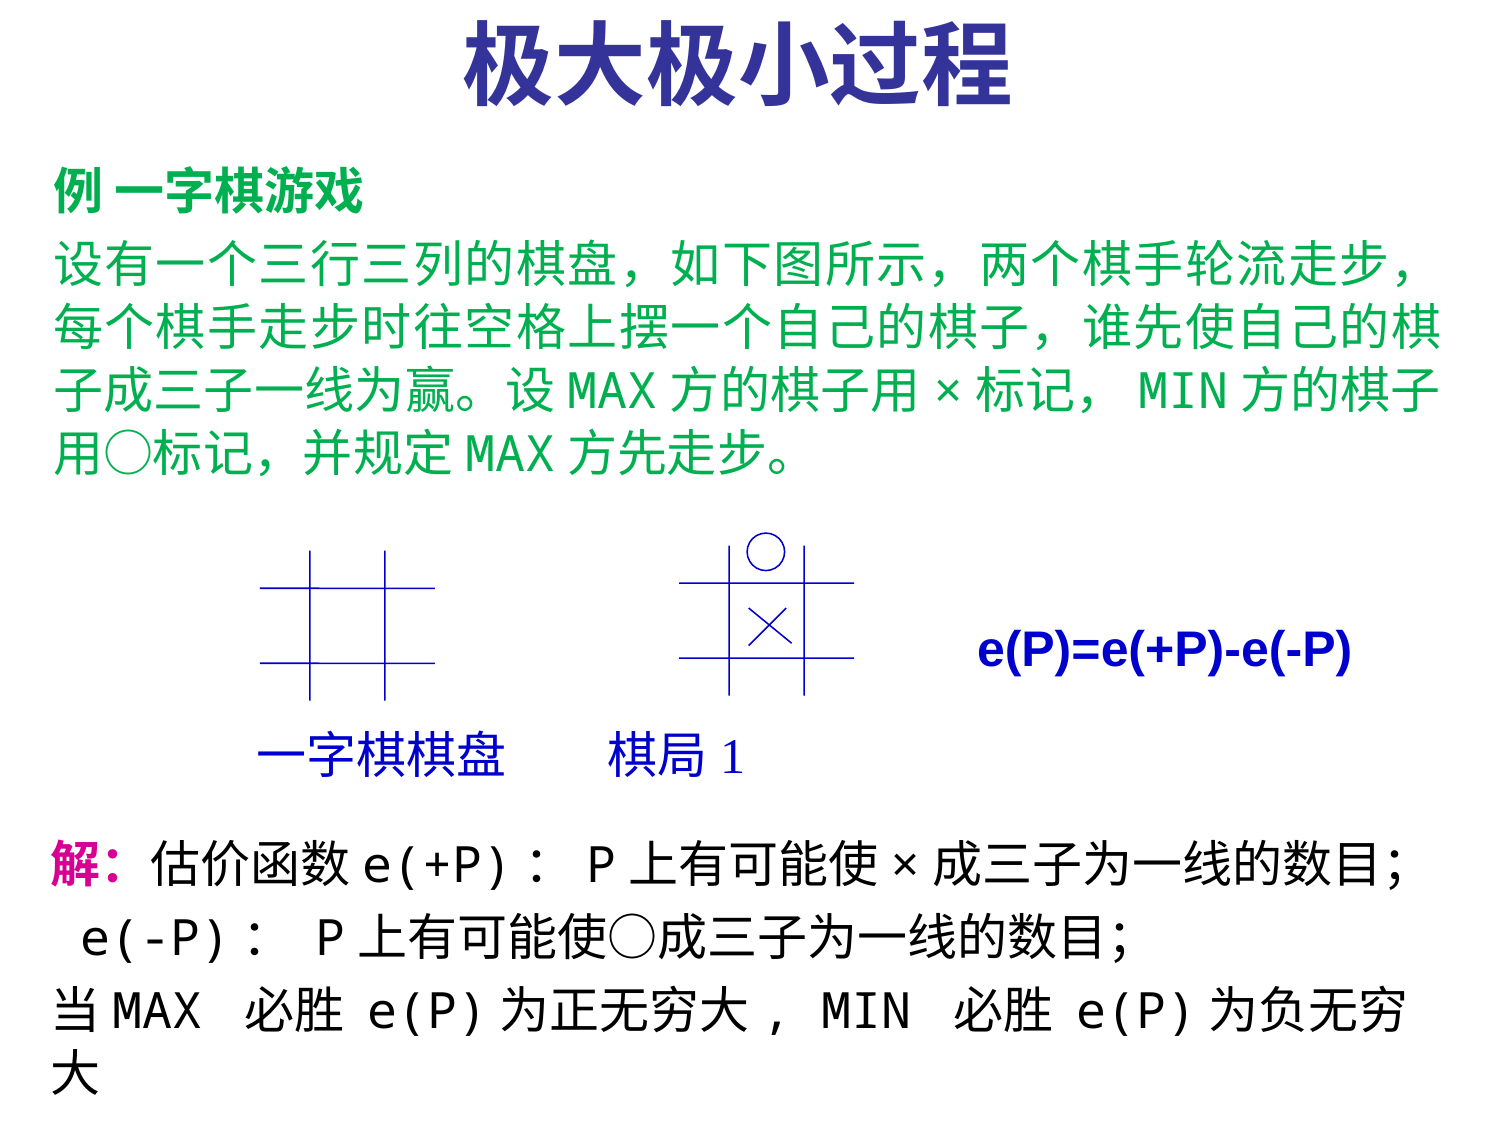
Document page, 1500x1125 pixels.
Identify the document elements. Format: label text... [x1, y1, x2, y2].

text_box 一字棋棋盘 棋局1 [242, 715, 1103, 791]
text_box e(P)=e(+P)-e(-P) [962, 609, 1412, 685]
text_box 例 一字棋游戏 设有一个三行三列的棋盘，如下图所示，两个棋手轮流走步，每个棋手走步时往空格上摆一个自己的棋子，谁先使自己的棋子成三子一线为赢。设MAX方的棋子用×标记，MIN方的棋子用○标记，并规定MAX方先走步。 [38, 149, 1456, 489]
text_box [678, 532, 855, 696]
text_box 解：估价函数e(+P)：P上有可能使×成三子为一线的数目； e(-P)： P上有可能使○成三子为一线的数目； 当MAX 必胜 e(P)为正无穷大, MIN 必胜 e(P)为负无穷大 [35, 822, 1459, 1109]
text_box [259, 550, 436, 701]
text_box 极大极小过程 [194, 0, 1282, 125]
